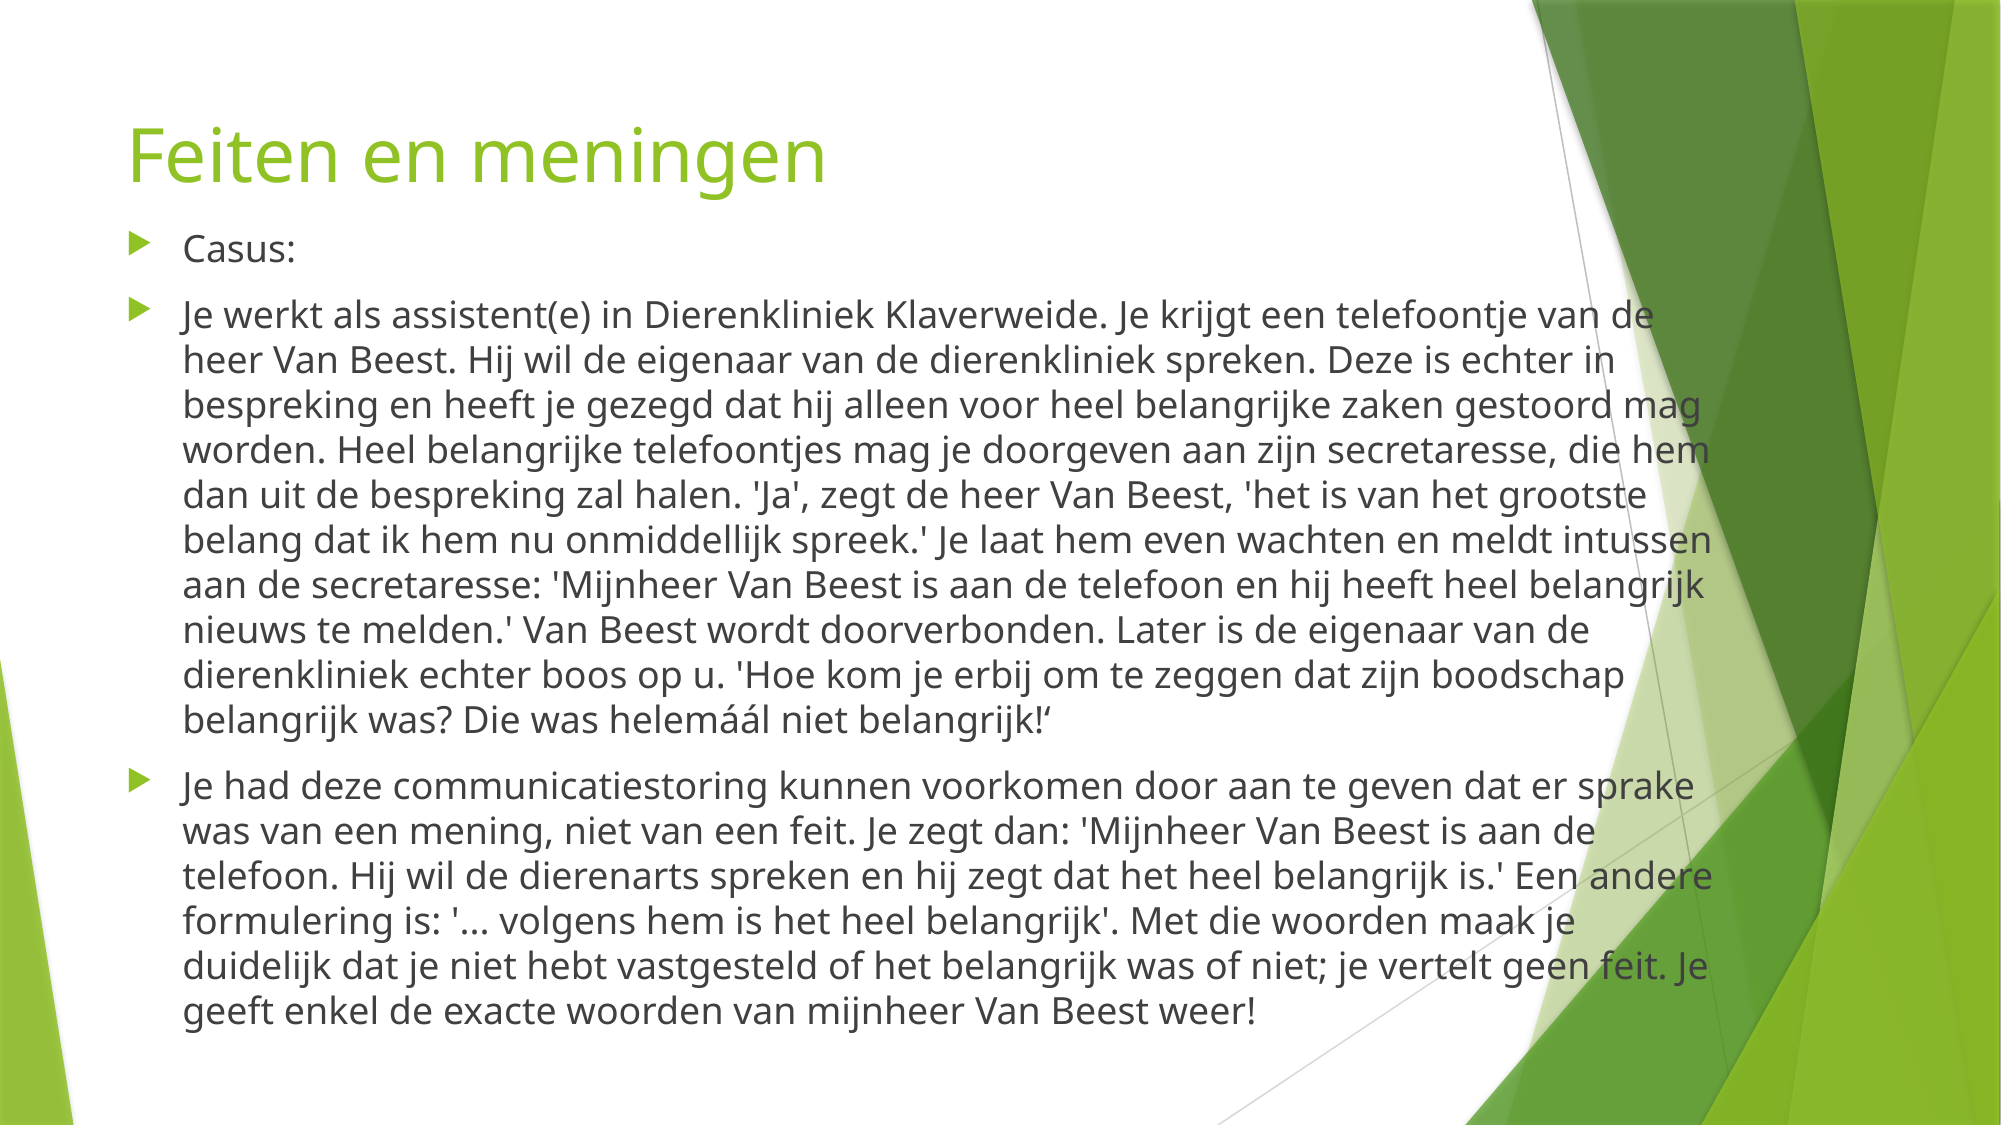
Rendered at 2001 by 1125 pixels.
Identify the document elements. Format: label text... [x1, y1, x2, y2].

title Feiten en meningen [111, 99, 1522, 217]
list Casus: Je werkt als assistent(e) in Dierenkliniek Klaverweide. Je krijgt een telefoontje van de heer Van Beest. Hij wil de eigenaar van de dierenkliniek spreken. Deze is echter in bespreking en heeft je gezegd dat hij alleen voor heel belangrijke zaken gestoord mag worden. Heel belangrijke telefoontjes mag je doorgeven aan zijn secretaresse, die hem dan uit de bespreking zal halen. 'Ja', zegt de heer Van Beest, 'het is van het grootste belang dat ik hem nu onmiddellijk spreek.' Je laat hem even wachten en meldt intussen aan de secretaresse: 'Mijnheer Van Beest is aan de telefoon en hij heeft heel belangrijk nieuws te melden.' Van Beest wordt doorverbonden. Later is de eigenaar van de dierenkliniek echter boos op u. 'Hoe kom je erbij om te zeggen dat zijn boodschap belangrijk was? Die was helemáál niet belangrijk!‘ Je had deze communicatiestoring kunnen voorkomen door aan te geven dat er sprake was van een mening, niet van een feit. Je zegt dan: 'Mijnheer Van Beest is aan de telefoon. Hij wil de dierenarts spreken en hij zegt dat het heel belangrijk is.' Een andere formulering is: '... volgens hem is het heel belangrijk'. Met die woorden maak je duidelijk dat je niet hebt vastgesteld of het belangrijk was of niet; je vertelt geen feit. Je geeft enkel de exacte woorden van mijnheer Van Beest weer! [111, 217, 1737, 1125]
